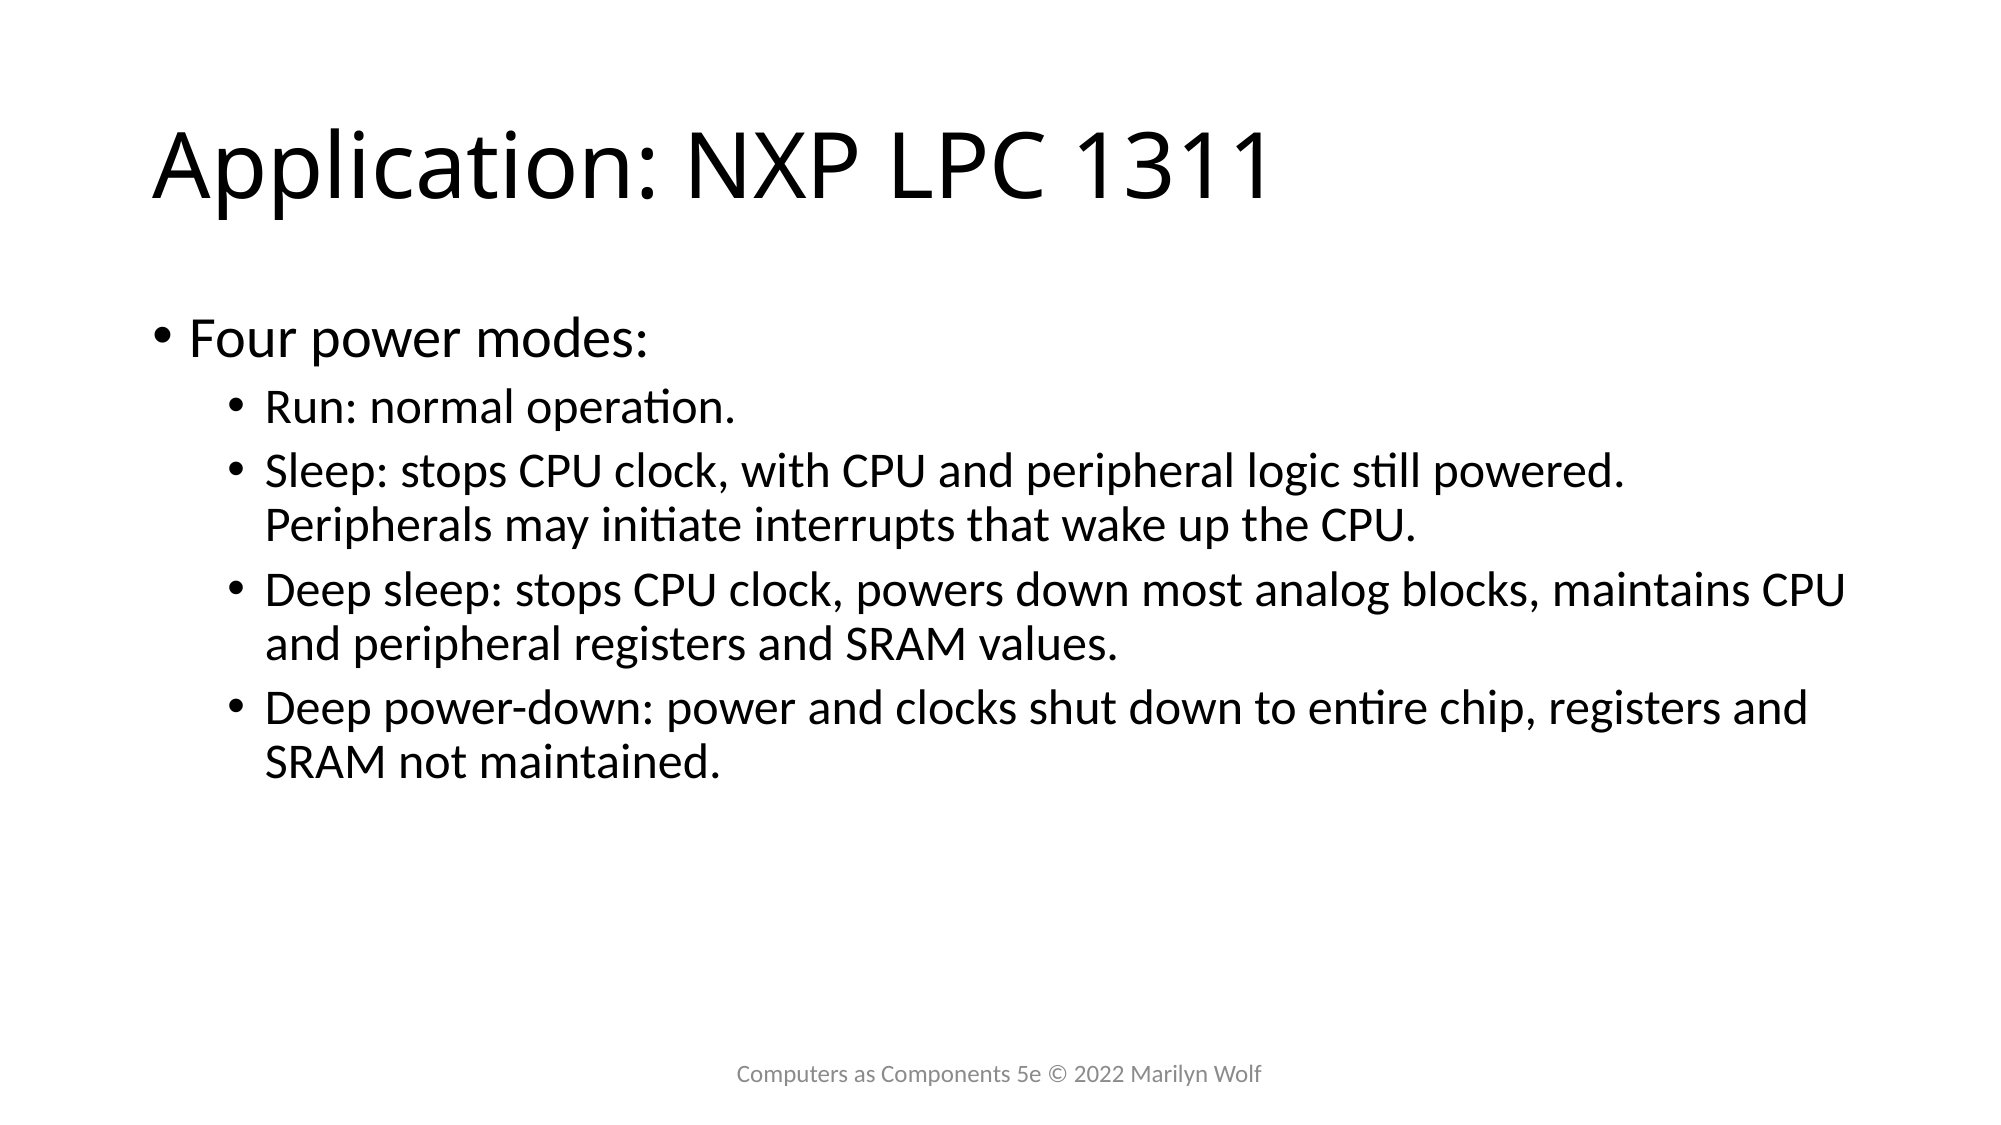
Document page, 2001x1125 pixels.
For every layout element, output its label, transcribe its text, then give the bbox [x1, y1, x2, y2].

list Four power modes: Run: normal operation. Sleep: stops CPU clock, with CPU and peripheral logic still powered. Peripherals may initiate interrupts that wake up the CPU. Deep sleep: stops CPU clock, powers down most analog blocks, maintains CPU and peripheral registers and SRAM values. Deep power-down: power and clocks shut down to entire chip, registers and SRAM not maintained. [137, 299, 1863, 1014]
title Application: NXP LPC 1311 [137, 59, 1863, 278]
footer Computers as Components 5e © 2022 Marilyn Wolf [662, 1042, 1338, 1103]
